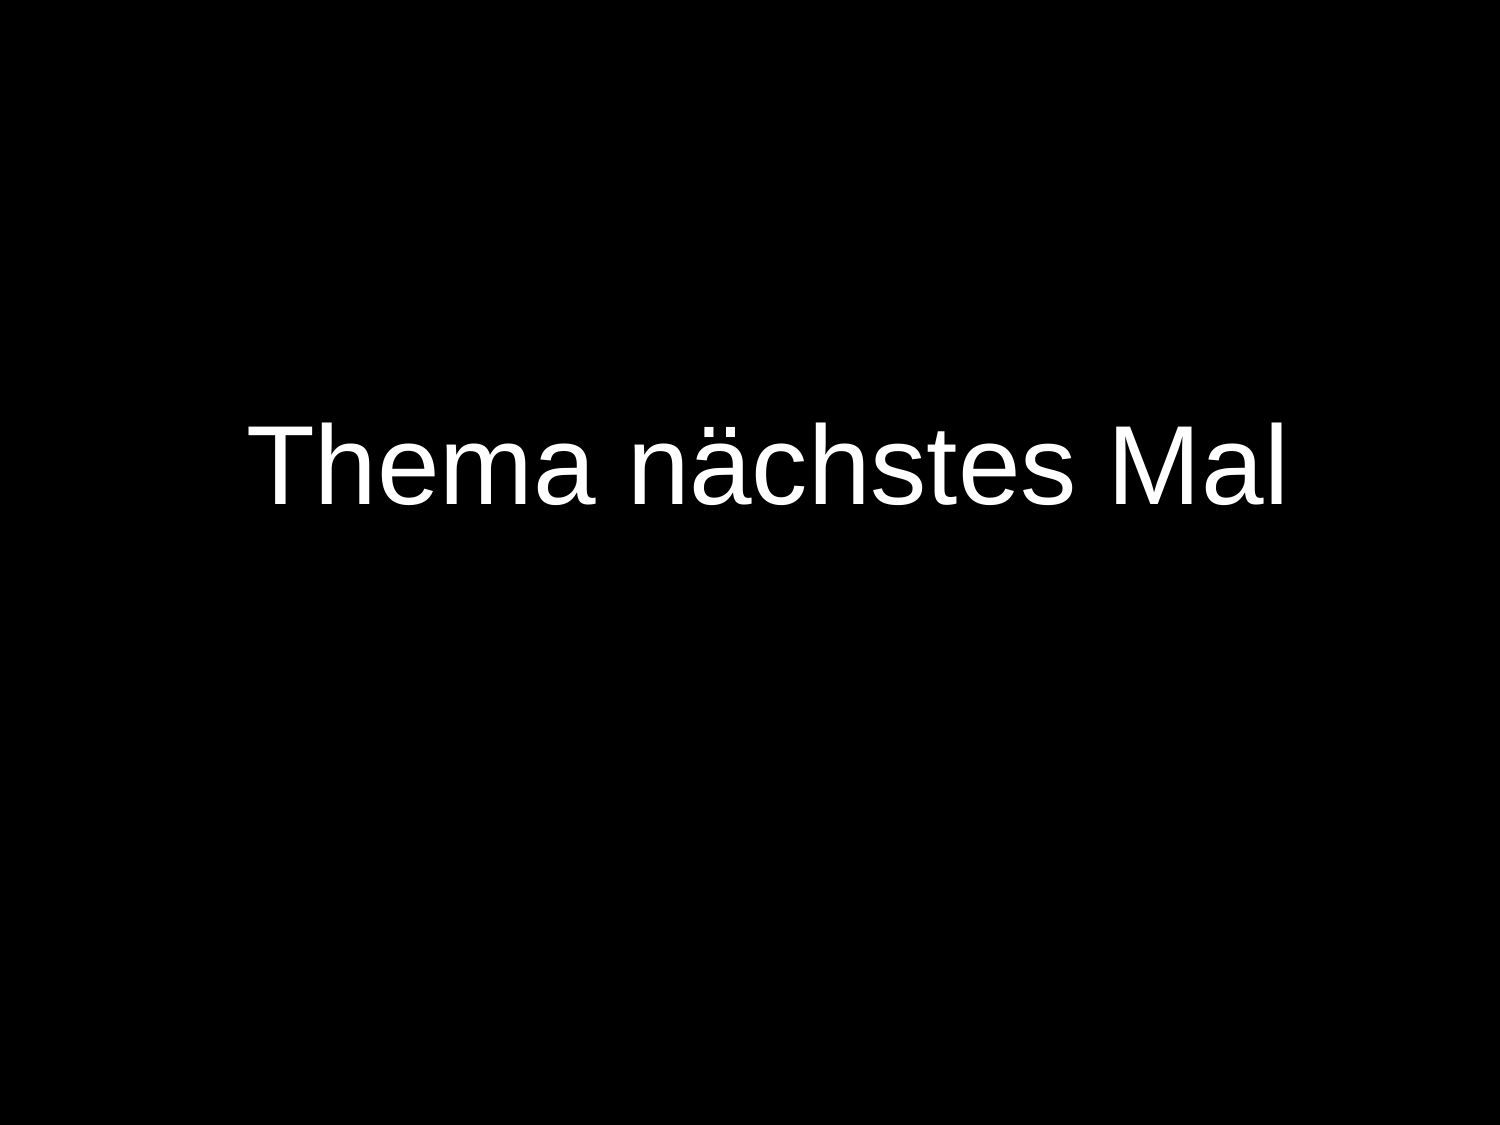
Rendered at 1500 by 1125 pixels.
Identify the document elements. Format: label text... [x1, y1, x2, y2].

text_box Thema nächstes Mal [76, 397, 1460, 538]
